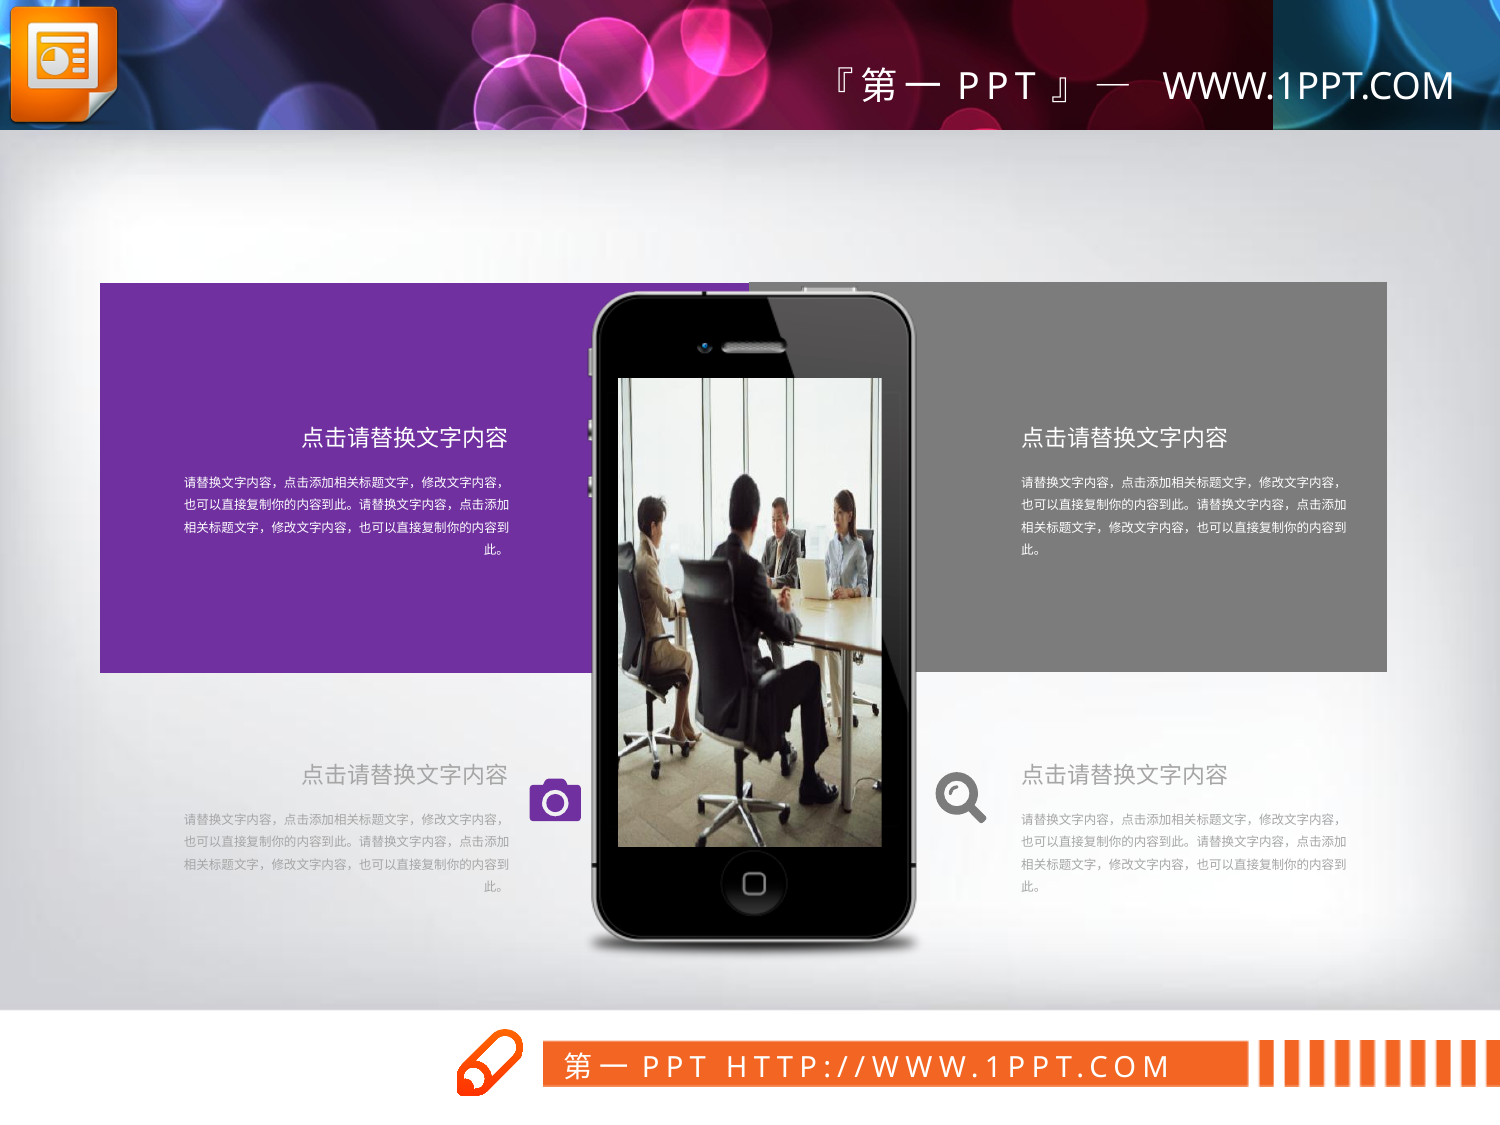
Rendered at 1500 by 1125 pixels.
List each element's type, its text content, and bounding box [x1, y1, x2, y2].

text_box 请替换文字内容，点击添加相关标题文字，修改文字内容，也可以直接复制你的内容到此。请替换文字内容，点击添加相关标题文字，修改文字内容，也可以直接复制你的内容到此。 [1005, 796, 1373, 903]
text_box [575, 231, 933, 988]
text_box 点击请替换文字内容 [284, 752, 525, 797]
text_box 点击请替换文字内容 [284, 415, 525, 460]
text_box [935, 772, 987, 824]
text_box 请替换文字内容，点击添加相关标题文字，修改文字内容，也可以直接复制你的内容到此。请替换文字内容，点击添加相关标题文字，修改文字内容，也可以直接复制你的内容到此。 [1005, 459, 1373, 566]
text_box 请替换文字内容，点击添加相关标题文字，修改文字内容，也可以直接复制你的内容到此。请替换文字内容，点击添加相关标题文字，修改文字内容，也可以直接复制你的内容到此。 [157, 459, 526, 566]
picture [0, 0, 1500, 1012]
text_box [100, 283, 575, 673]
picture [543, 1040, 1500, 1087]
text_box 点击请替换文字内容 [1005, 415, 1246, 460]
text_box 请替换文字内容，点击添加相关标题文字，修改文字内容，也可以直接复制你的内容到此。请替换文字内容，点击添加相关标题文字，修改文字内容，也可以直接复制你的内容到此。 [157, 796, 526, 903]
text_box [618, 378, 882, 847]
text_box [933, 282, 1387, 672]
text_box [529, 778, 581, 822]
text_box 点击请替换文字内容 [1005, 752, 1246, 797]
